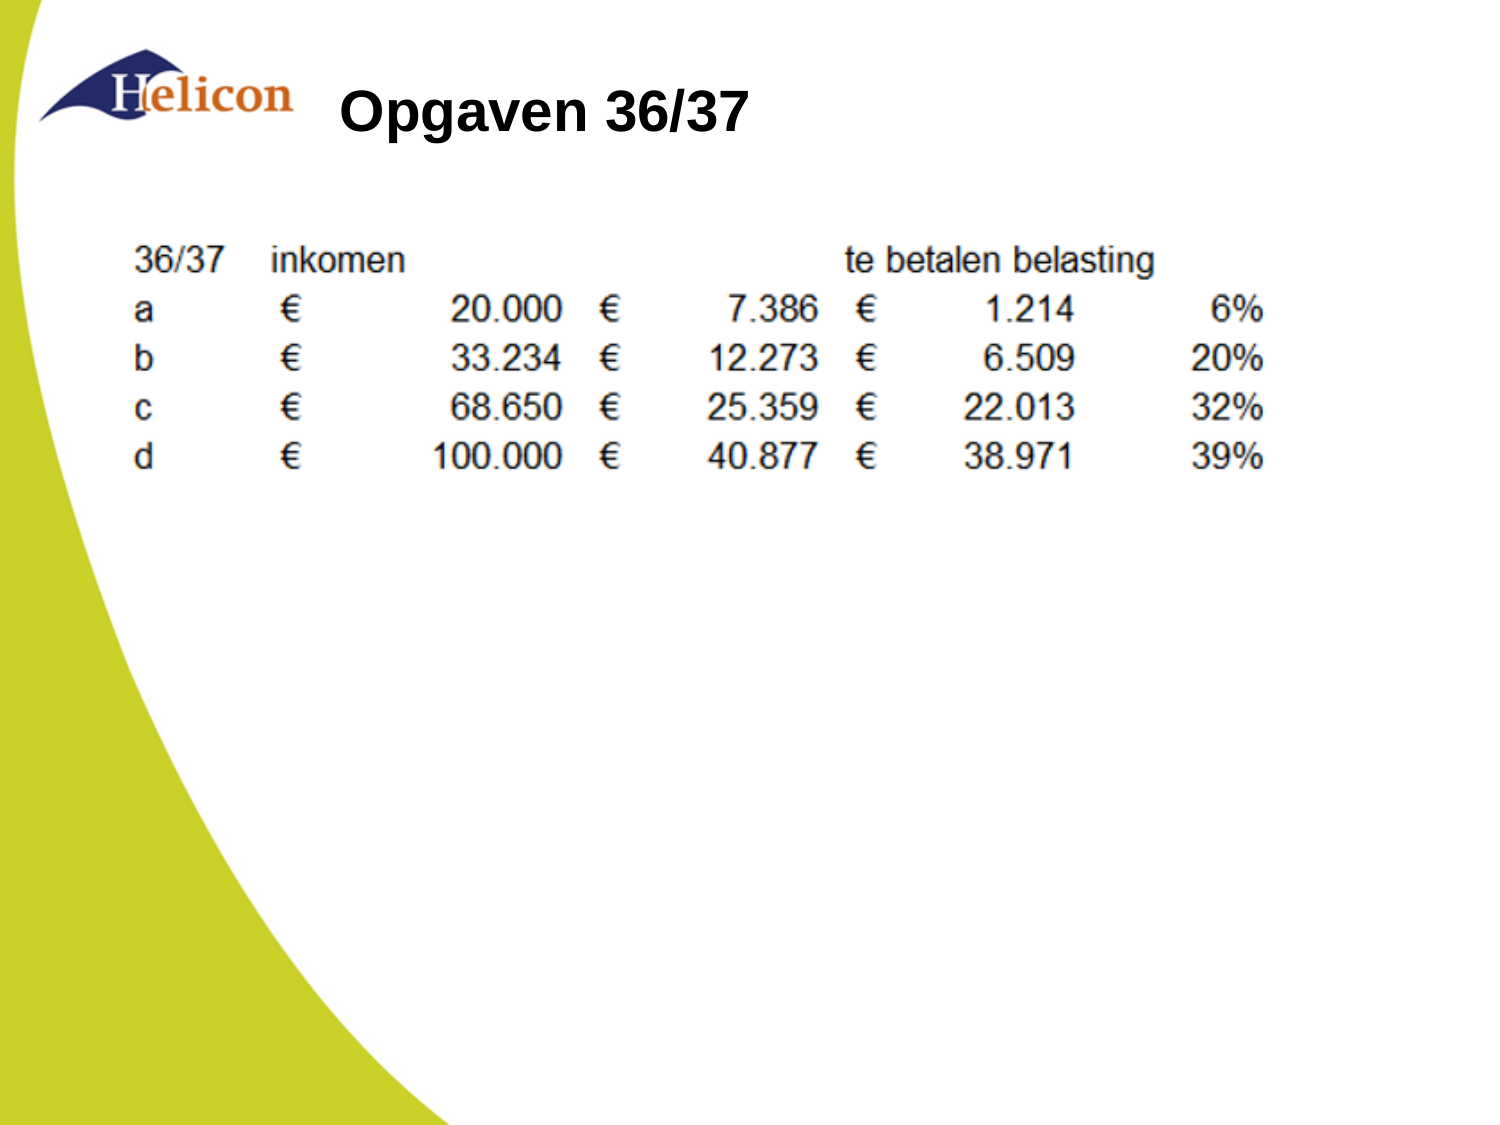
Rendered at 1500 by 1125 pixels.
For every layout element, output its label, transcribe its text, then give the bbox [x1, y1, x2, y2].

picture [0, 0, 1500, 1125]
title Opgaven 36/37 [324, 54, 1415, 161]
